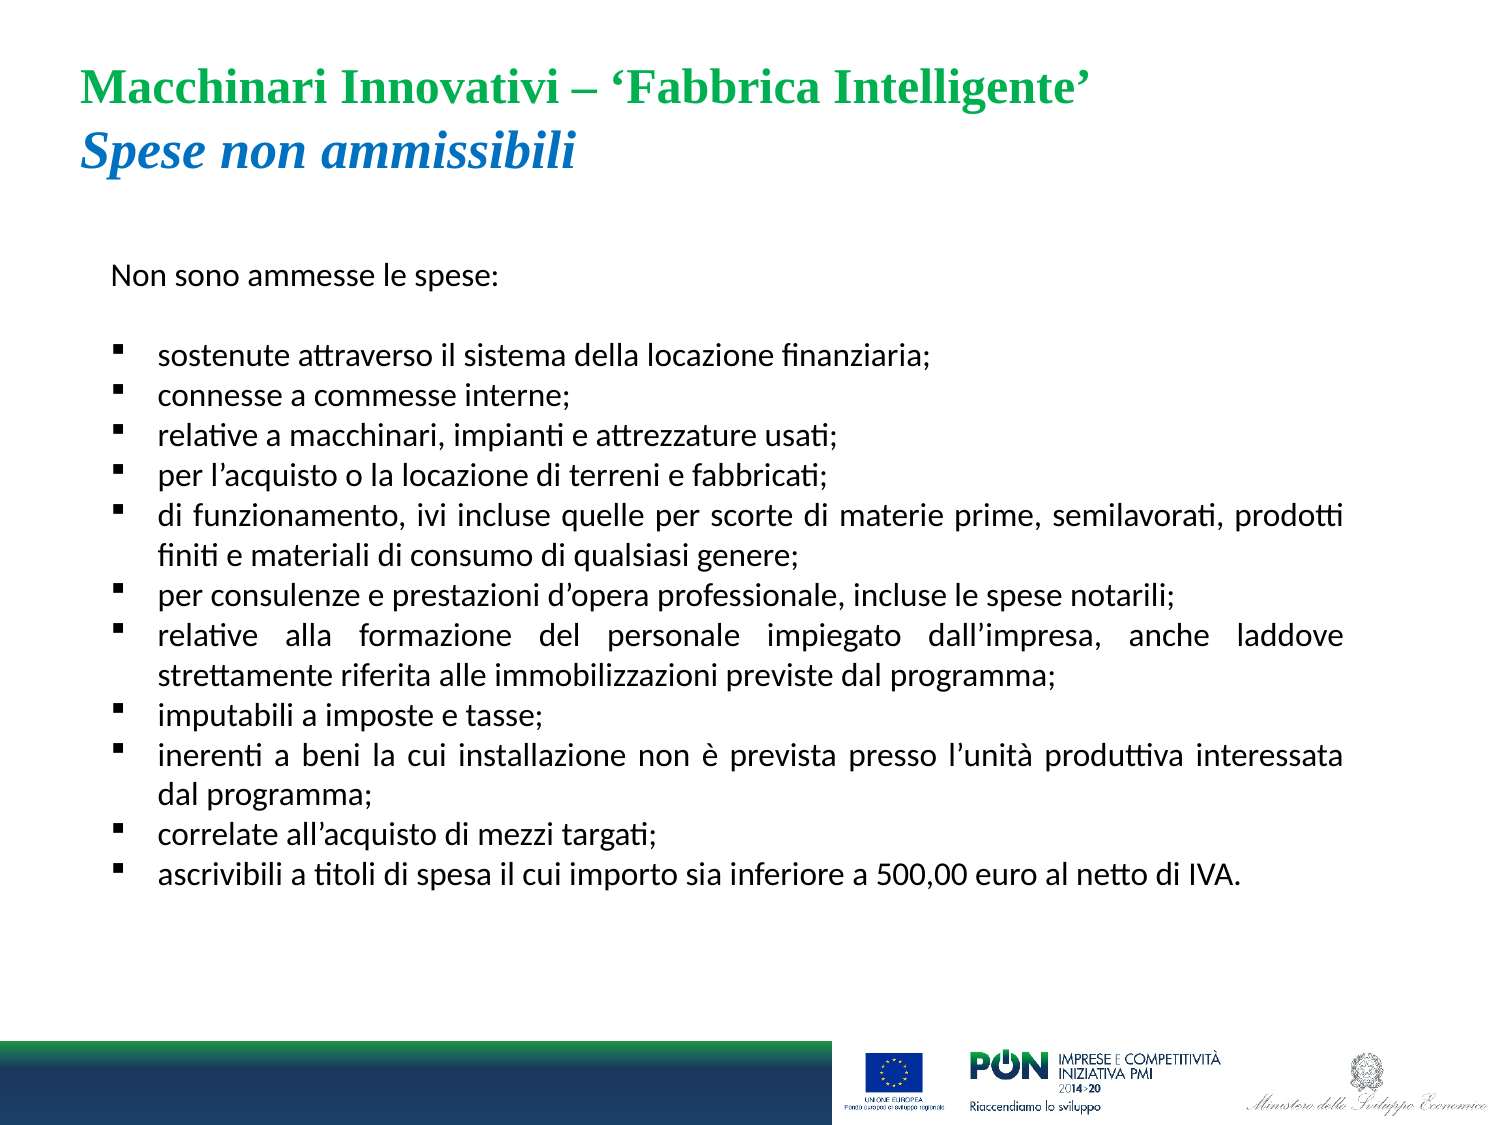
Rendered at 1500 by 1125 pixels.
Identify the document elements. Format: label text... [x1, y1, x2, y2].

picture [0, 1039, 1500, 1125]
title Macchinari Innovativi – ‘Fabbrica Intelligente’ Spese non ammissibili [65, 46, 1500, 208]
text_box Non sono ammesse le spese: sostenute attraverso il sistema della locazione finanziaria; connesse a commesse interne; relative a macchinari, impianti e attrezzature usati; per l’acquisto o la locazione di terreni e fabbricati; di funzionamento, ivi incluse quelle per scorte di materie prime, semilavorati, prodotti finiti e materiali di consumo di qualsiasi genere; per consulenze e prestazioni d’opera professionale, incluse le spese notarili; relative alla formazione del personale impiegato dall’impresa, anche laddove strettamente riferita alle immobilizzazioni previste dal programma; imputabili a imposte e tasse; inerenti a beni la cui installazione non è prevista presso l’unità produttiva interessata dal programma; correlate all’acquisto di mezzi targati; ascrivibili a titoli di spesa il cui importo sia inferiore a 500,00 euro al netto di IVA. [95, 206, 1361, 900]
